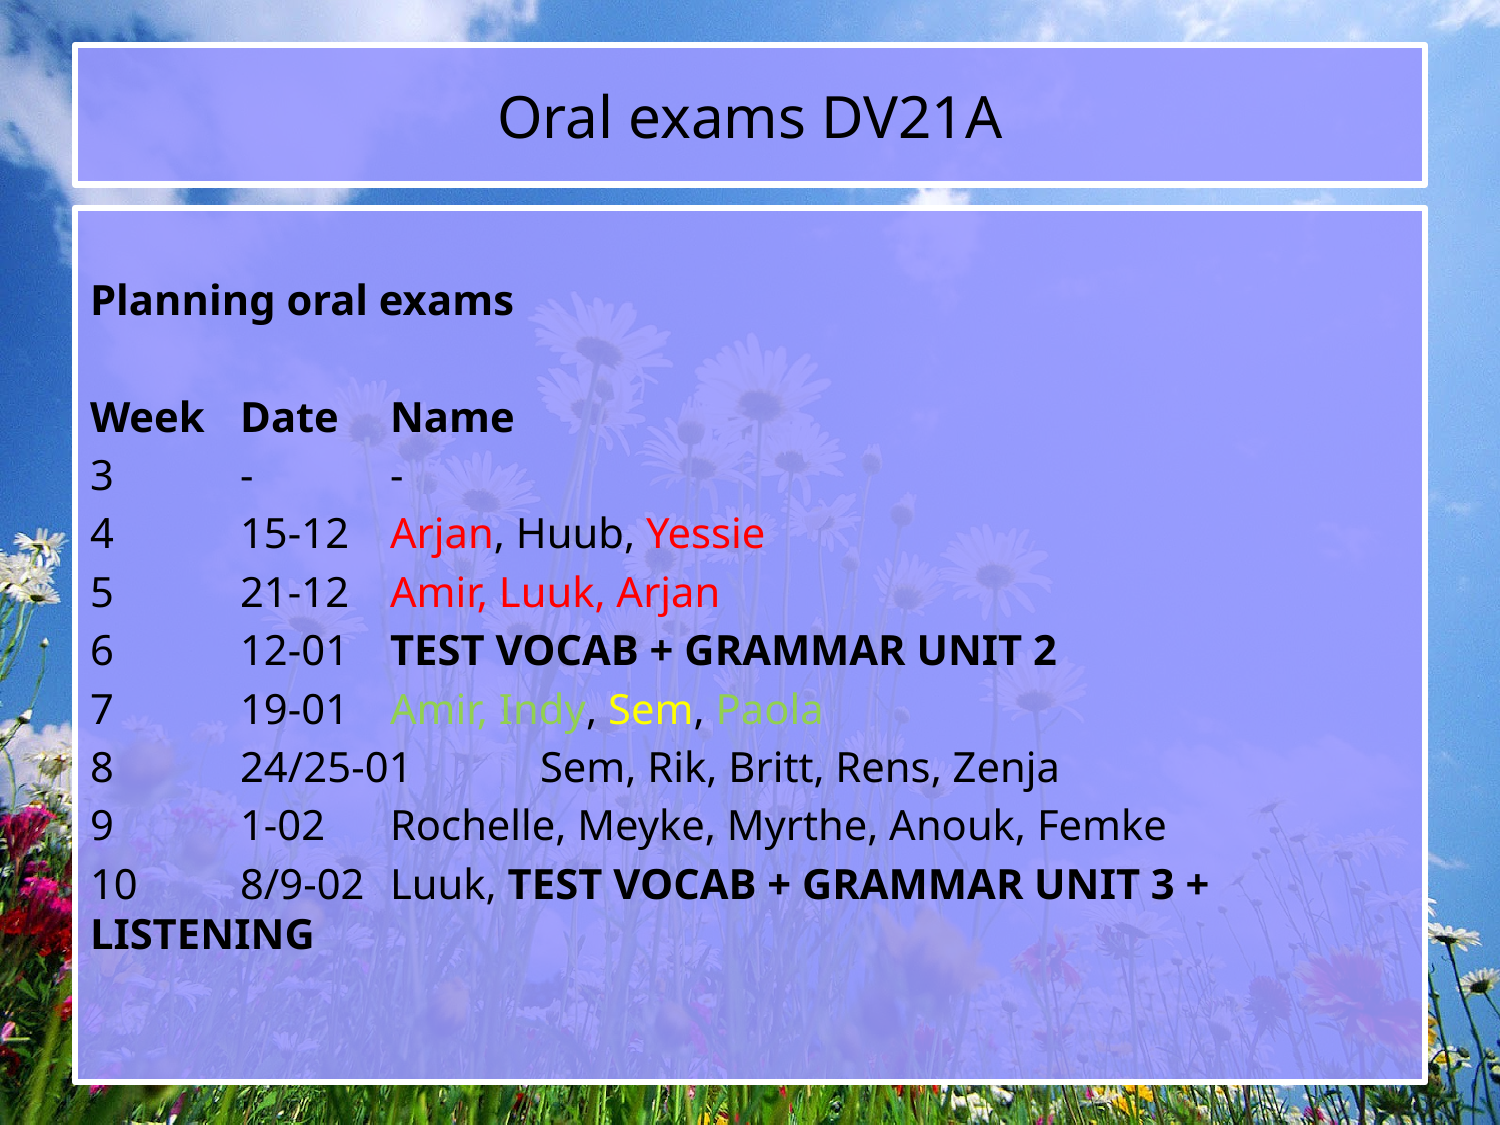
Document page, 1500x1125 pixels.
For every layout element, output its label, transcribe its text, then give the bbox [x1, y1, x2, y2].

list Planning oral exams Week Date Name 3 - - 4 15-12 Arjan, Huub, Yessie 5 21-12 Amir, Luuk, Arjan 6 12-01 TEST VOCAB + GRAMMAR UNIT 2 7 19-01 Amir, Indy, Sem, Paola 8 24/25-01 Sem, Rik, Britt, Rens, Zenja 9 1-02 Rochelle, Meyke, Myrthe, Anouk, Femke 10 8/9-02 Luuk, TEST VOCAB + GRAMMAR UNIT 3 + LISTENING [72, 205, 1428, 1085]
title Oral exams DV21A [72, 42, 1428, 188]
picture [0, 0, 1500, 1125]
